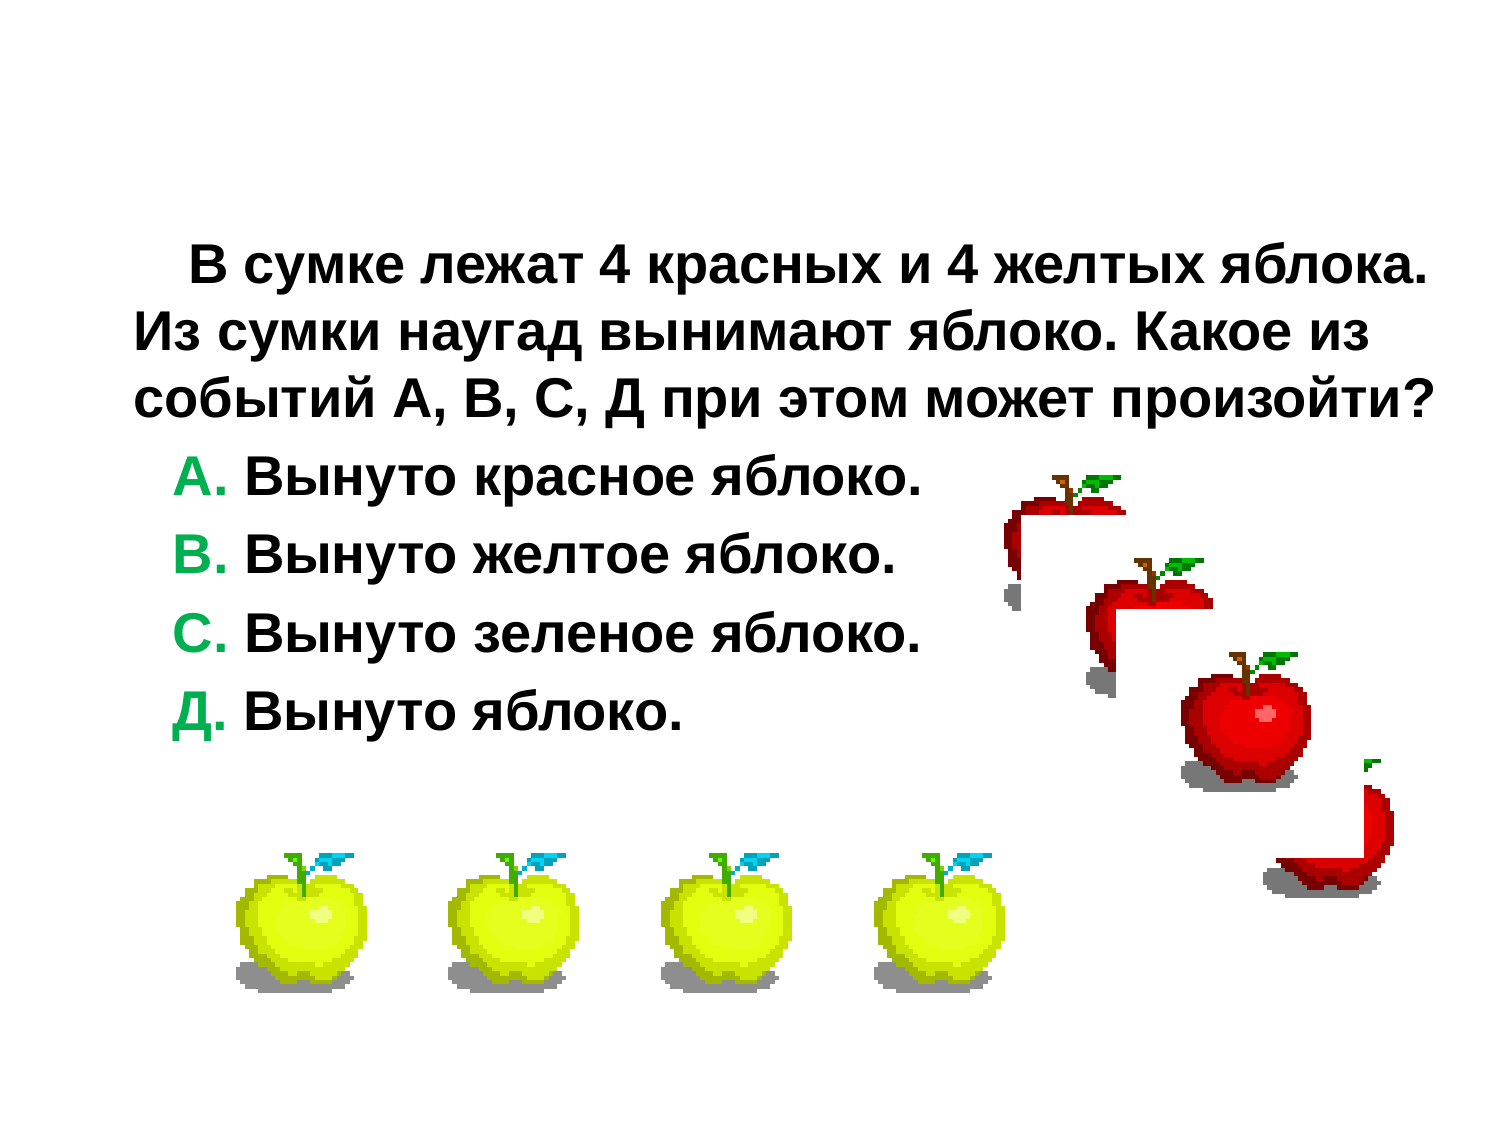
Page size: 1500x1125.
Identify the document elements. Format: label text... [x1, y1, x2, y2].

picture [938, 432, 1188, 681]
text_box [1021, 515, 1448, 965]
list В сумке лежат 4 красных и 4 желтых яблока. Из сумки наугад вынимают яблоко. Какое из событий А, В, С, Д при этом может произойти? А. Вынуто красное яблоко. В. Вынуто желтое яблоко. С. Вынуто зеленое яблоко. Д. Вынуто яблоко. [64, 220, 1459, 811]
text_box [170, 810, 1058, 1059]
